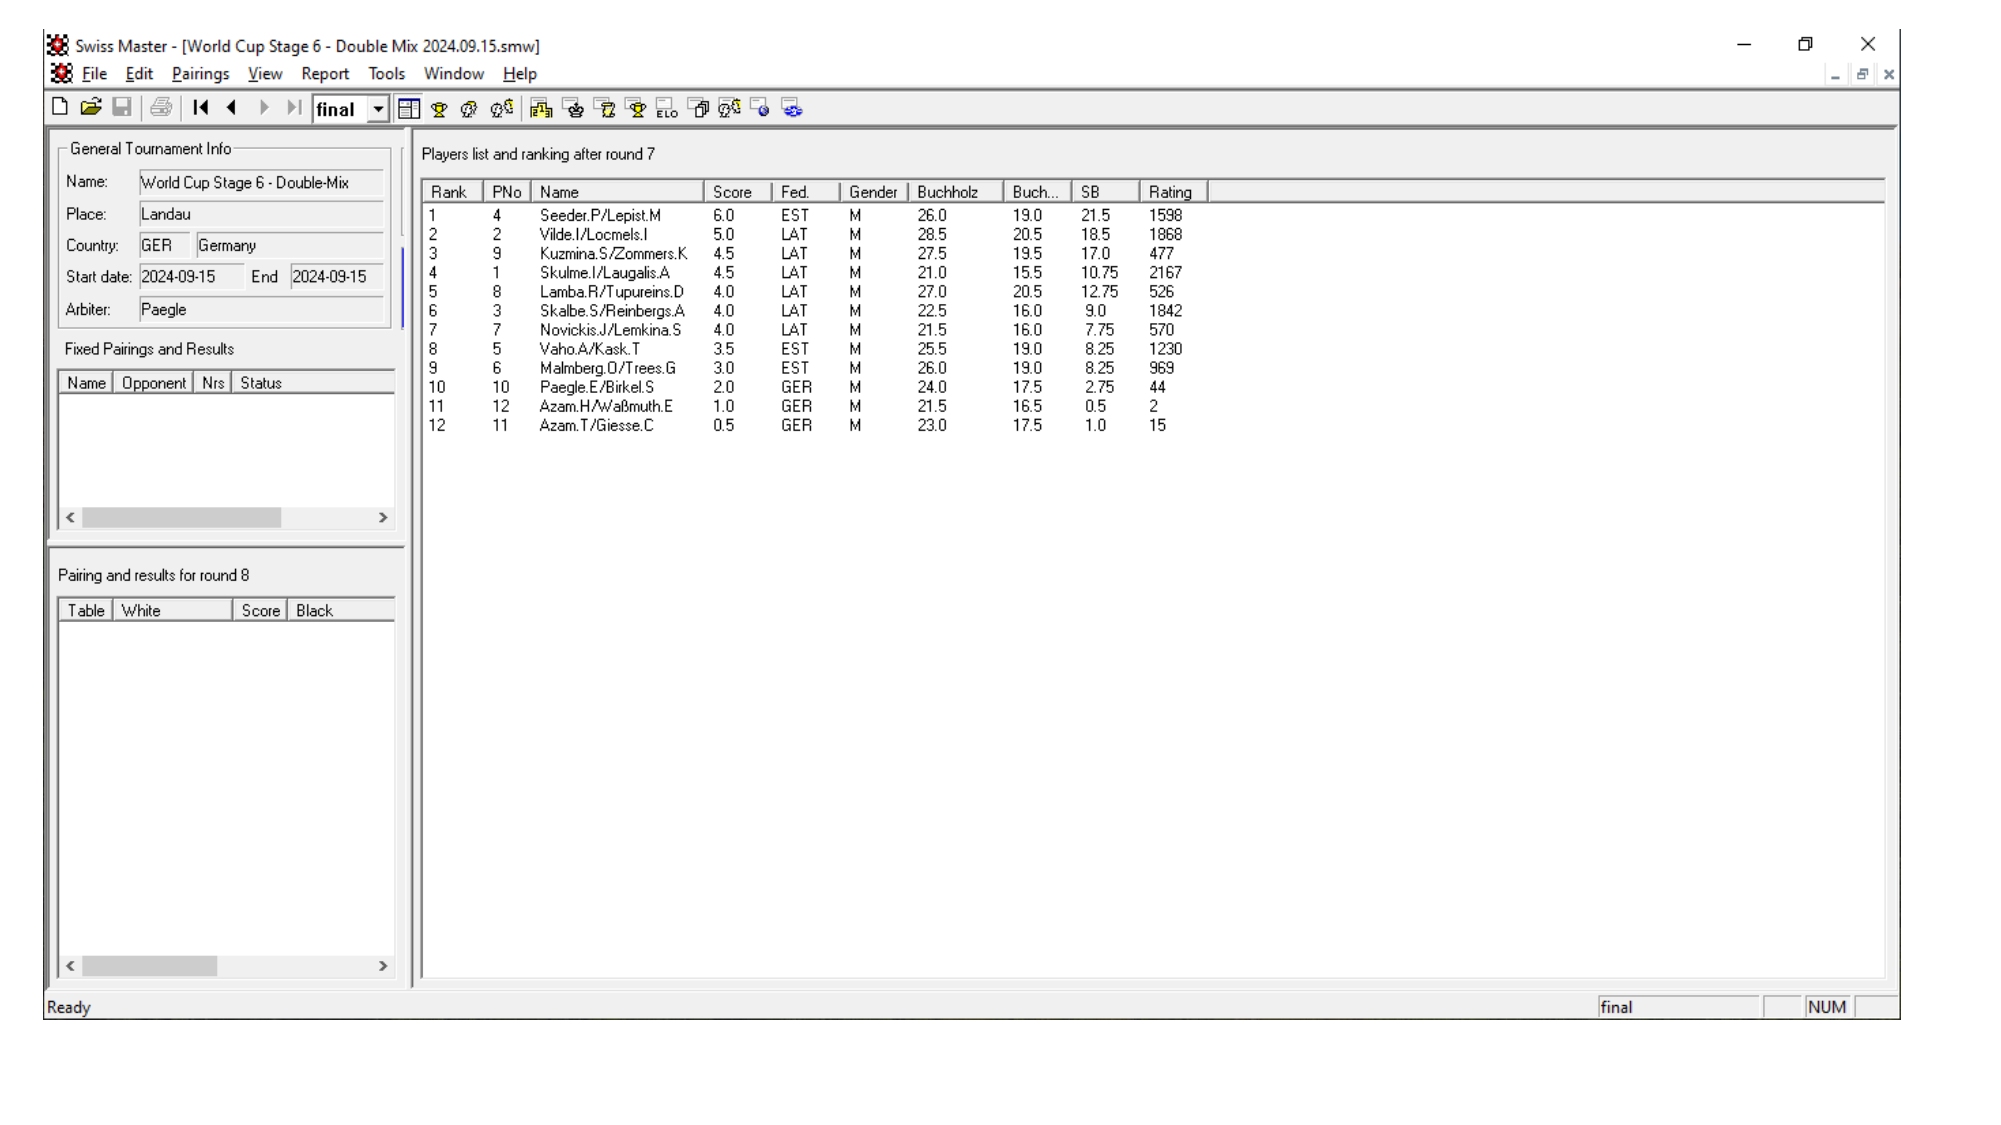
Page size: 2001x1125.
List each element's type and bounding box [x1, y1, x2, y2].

picture [43, 29, 1901, 1020]
